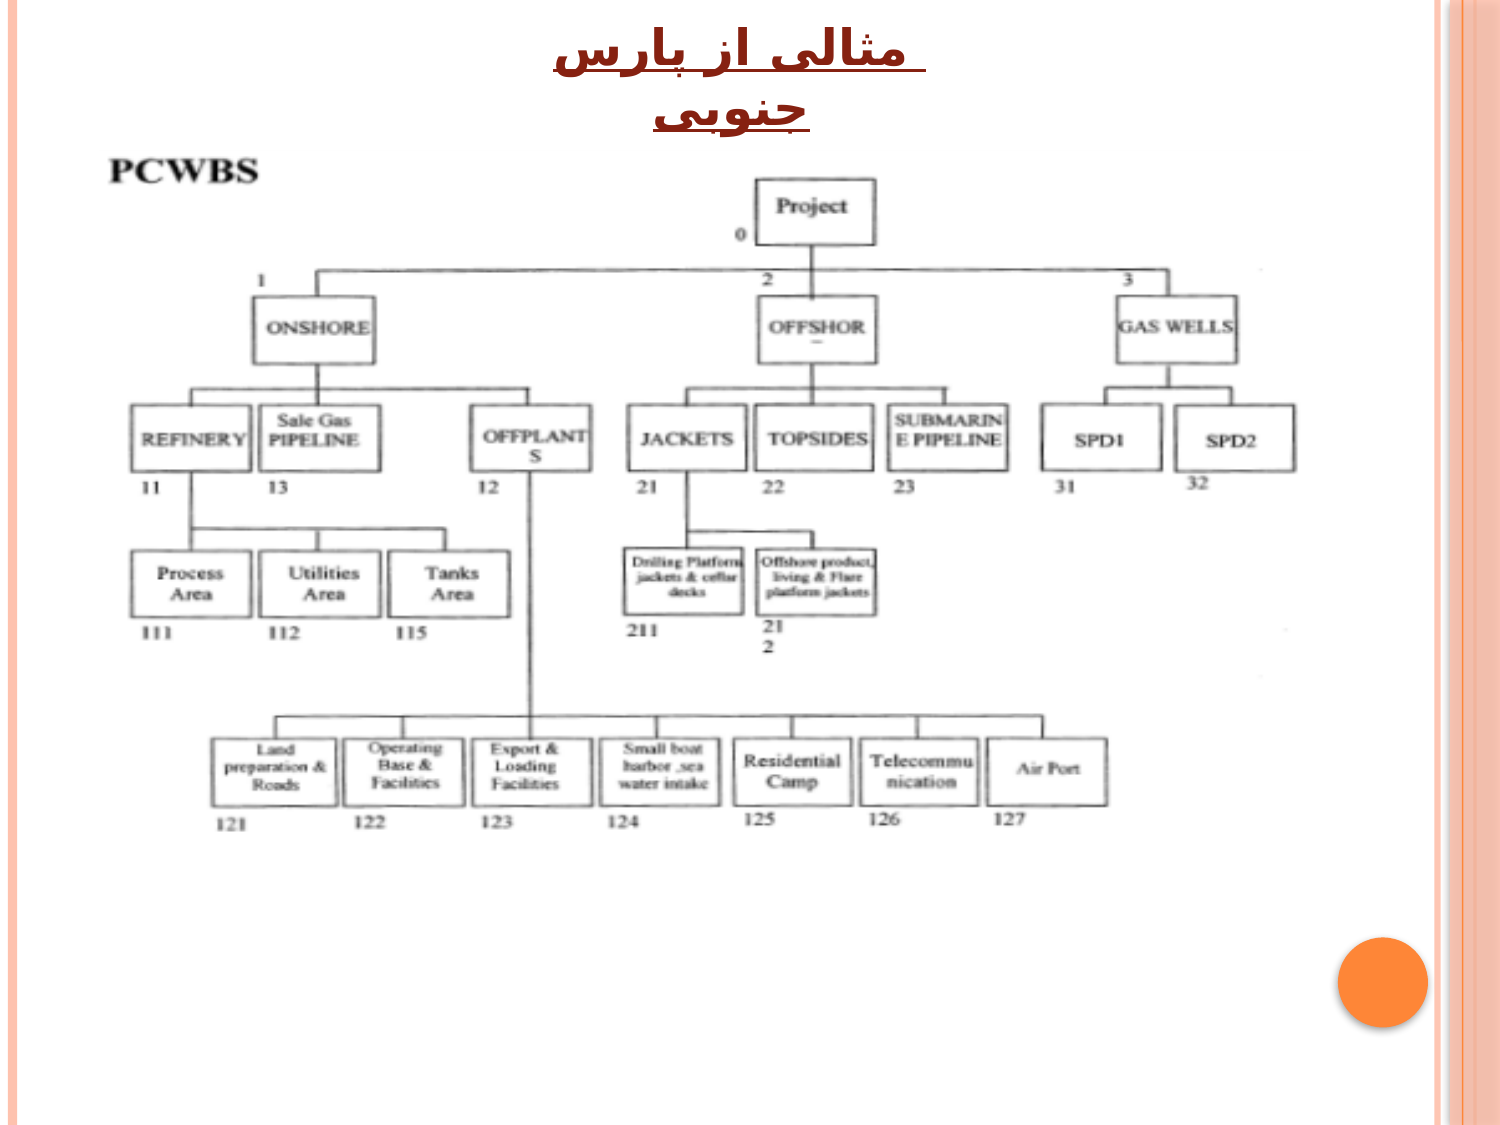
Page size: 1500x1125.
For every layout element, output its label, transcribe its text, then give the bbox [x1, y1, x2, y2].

picture [99, 149, 1313, 838]
text_box مثالی از پارس جنوبی [499, 8, 963, 146]
